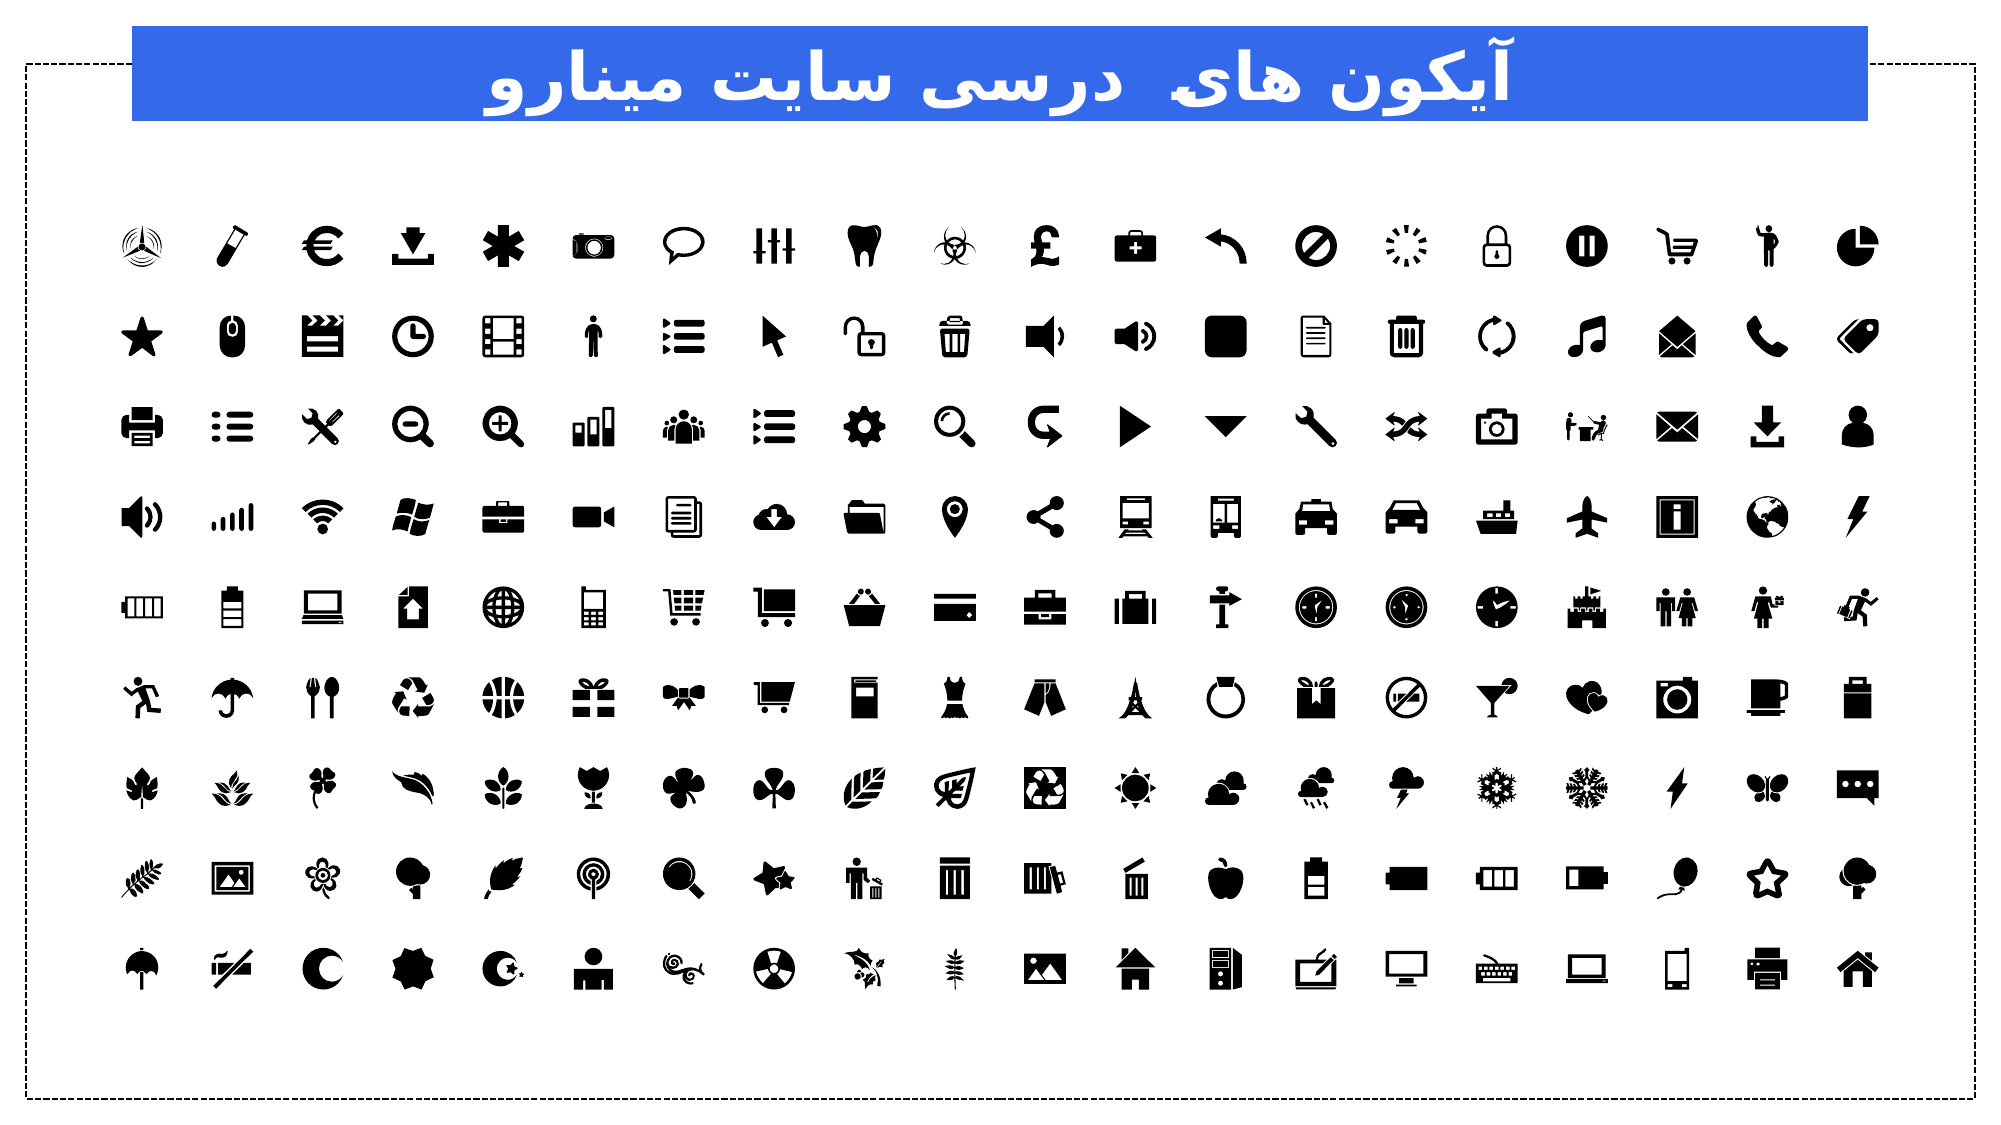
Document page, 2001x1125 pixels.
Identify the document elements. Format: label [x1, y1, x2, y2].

text_box [482, 699, 494, 713]
text_box [753, 435, 761, 445]
text_box [1475, 586, 1518, 629]
text_box [1387, 315, 1426, 358]
text_box [673, 333, 705, 340]
text_box [767, 228, 781, 264]
text_box [764, 423, 796, 430]
text_box [1204, 416, 1247, 438]
text_box [1566, 681, 1608, 715]
text_box [753, 409, 761, 419]
text_box [392, 691, 410, 716]
text_box [211, 521, 217, 531]
text_box [572, 678, 615, 701]
text_box [412, 692, 434, 718]
text_box [843, 316, 886, 357]
text_box [848, 588, 864, 604]
text_box [602, 406, 615, 447]
text_box [1492, 321, 1516, 358]
text_box [305, 857, 341, 900]
text_box [1657, 857, 1698, 899]
text_box [843, 778, 872, 809]
text_box [1859, 225, 1879, 245]
text_box [1656, 597, 1699, 627]
text_box [764, 410, 796, 417]
text_box [572, 422, 585, 447]
text_box [1656, 227, 1699, 265]
text_box [125, 947, 159, 990]
text_box [219, 315, 246, 358]
text_box [131, 432, 153, 447]
text_box [1566, 954, 1608, 984]
text_box [584, 947, 603, 966]
text_box [940, 328, 970, 358]
text_box [301, 225, 344, 267]
text_box [581, 586, 606, 629]
text_box [482, 586, 525, 629]
text_box [392, 947, 434, 990]
text_box [392, 515, 412, 532]
text_box [491, 676, 502, 696]
text_box [662, 416, 705, 444]
text_box [934, 603, 976, 621]
text_box [482, 950, 525, 987]
text_box [1746, 858, 1789, 899]
text_box [573, 968, 613, 990]
text_box [1122, 590, 1149, 624]
text_box [301, 499, 344, 535]
text_box [301, 620, 344, 625]
text_box [576, 857, 611, 900]
text_box [673, 346, 705, 353]
text_box [1836, 319, 1879, 354]
text_box [1295, 406, 1338, 448]
text_box [1566, 412, 1577, 441]
text_box [1746, 496, 1789, 538]
text_box [211, 435, 221, 442]
text_box [400, 227, 426, 255]
text_box [221, 586, 244, 629]
text_box [1204, 771, 1247, 805]
text_box [409, 502, 434, 536]
text_box [1404, 258, 1410, 267]
text_box [1209, 592, 1242, 629]
text_box [844, 947, 881, 990]
text_box [1385, 237, 1395, 244]
text_box [1297, 767, 1335, 806]
text_box [843, 406, 886, 448]
text_box [1024, 614, 1066, 625]
text_box [577, 767, 610, 809]
text_box [662, 318, 671, 328]
text_box [782, 228, 796, 264]
text_box [1295, 586, 1337, 629]
text_box [396, 498, 416, 515]
text_box [944, 947, 965, 990]
text_box [673, 319, 705, 327]
text_box [753, 767, 795, 809]
text_box [753, 947, 796, 990]
text_box [121, 496, 143, 538]
text_box [1389, 767, 1424, 809]
text_box [662, 857, 705, 900]
text_box [490, 857, 523, 891]
text_box [1656, 496, 1699, 538]
text_box [678, 409, 689, 420]
text_box [603, 506, 615, 528]
text_box [1323, 801, 1329, 809]
text_box [1836, 770, 1879, 806]
text_box [692, 618, 700, 626]
text_box [865, 588, 881, 604]
text_box [572, 706, 590, 717]
text_box [121, 316, 163, 357]
text_box [1025, 315, 1054, 358]
text_box [851, 676, 878, 719]
text_box [513, 682, 525, 696]
text_box [226, 411, 254, 418]
text_box [753, 503, 796, 530]
text_box [1839, 857, 1877, 900]
text_box [482, 225, 525, 267]
text_box [572, 506, 602, 528]
text_box [1848, 610, 1853, 619]
text_box [1143, 321, 1157, 352]
text_box [847, 225, 882, 267]
text_box [1115, 947, 1156, 990]
text_box [1403, 225, 1409, 233]
text_box [1209, 947, 1242, 990]
text_box [1031, 225, 1060, 267]
text_box [220, 516, 226, 531]
text_box [301, 315, 344, 357]
text_box [1024, 589, 1066, 612]
text_box [239, 507, 244, 531]
text_box [1566, 225, 1608, 267]
text_box [1057, 326, 1065, 347]
text_box [1845, 496, 1870, 538]
text_box [1475, 677, 1518, 718]
text_box [872, 767, 886, 780]
text_box [1114, 598, 1119, 624]
text_box [846, 857, 883, 900]
text_box [1123, 857, 1148, 900]
text_box [1385, 676, 1428, 719]
text_box [1385, 500, 1428, 534]
text_box [396, 857, 431, 900]
text_box [753, 423, 761, 432]
text_box [862, 769, 871, 789]
text_box [211, 770, 254, 806]
text_box [392, 253, 434, 265]
text_box [753, 682, 796, 714]
text_box [1578, 414, 1608, 442]
text_box [1746, 315, 1789, 358]
text_box [1661, 588, 1670, 596]
text_box [662, 952, 705, 985]
text_box [126, 767, 158, 809]
text_box [933, 767, 976, 809]
text_box [695, 590, 705, 595]
text_box [1475, 408, 1518, 445]
text_box [939, 315, 971, 326]
text_box [121, 414, 163, 439]
text_box [482, 315, 525, 358]
text_box [1310, 801, 1316, 809]
text_box [1836, 228, 1875, 267]
text_box [1385, 586, 1428, 629]
text_box [1482, 225, 1512, 267]
text_box [211, 411, 221, 418]
text_box [1026, 496, 1064, 538]
text_box [1475, 866, 1518, 891]
text_box [662, 345, 671, 354]
text_box [1412, 255, 1421, 264]
text_box [864, 781, 884, 790]
text_box [303, 590, 342, 614]
text_box [1750, 436, 1785, 448]
text_box [306, 677, 320, 719]
text_box [753, 861, 795, 896]
text_box [505, 699, 515, 719]
text_box [1566, 866, 1608, 890]
text_box [1385, 412, 1428, 442]
text_box [1656, 411, 1699, 442]
text_box [587, 416, 600, 447]
text_box [1656, 676, 1698, 719]
text_box [1114, 784, 1121, 792]
text_box [1300, 315, 1332, 358]
text_box [123, 225, 161, 258]
text_box [1024, 953, 1066, 984]
text_box [1412, 227, 1421, 237]
text_box [1024, 863, 1066, 894]
text_box [1210, 496, 1241, 538]
text_box [1386, 248, 1395, 255]
text_box [1141, 328, 1149, 344]
text_box [1418, 237, 1427, 244]
text_box [662, 226, 705, 265]
text_box [513, 699, 525, 713]
text_box [943, 676, 966, 701]
text_box [1477, 767, 1517, 809]
text_box [1751, 595, 1784, 629]
text_box [584, 315, 603, 358]
text_box [1758, 586, 1768, 595]
text_box [1119, 405, 1152, 448]
text_box [301, 615, 344, 619]
text_box [934, 405, 976, 448]
text_box [941, 496, 968, 538]
text_box [482, 405, 525, 448]
text_box [392, 315, 434, 358]
text_box [1027, 405, 1063, 448]
text_box [1747, 947, 1788, 990]
text_box [1746, 774, 1789, 803]
text_box [1385, 950, 1428, 977]
text_box [665, 496, 703, 538]
text_box [1836, 605, 1842, 614]
text_box [762, 315, 786, 358]
text_box [941, 704, 969, 719]
text_box [853, 772, 880, 800]
text_box [1297, 688, 1336, 719]
text_box [843, 605, 886, 627]
text_box [1841, 405, 1874, 448]
text_box [1392, 255, 1401, 265]
text_box [392, 405, 434, 448]
text_box [1839, 595, 1879, 627]
text_box [1152, 598, 1157, 624]
text_box [939, 857, 970, 864]
text_box [1475, 500, 1518, 534]
text_box [934, 593, 976, 599]
text_box [1114, 321, 1139, 352]
text_box [662, 684, 705, 711]
text_box [1755, 225, 1779, 267]
text_box [398, 586, 428, 629]
text_box [1208, 857, 1244, 900]
text_box [1566, 767, 1608, 809]
text_box [1392, 227, 1400, 237]
text_box [226, 423, 254, 430]
text_box [309, 767, 336, 809]
text_box [230, 512, 235, 531]
text_box [1683, 588, 1692, 596]
text_box [324, 676, 340, 719]
text_box [934, 227, 976, 265]
text_box [662, 589, 701, 616]
text_box [302, 408, 344, 446]
text_box [302, 947, 343, 990]
text_box [1024, 767, 1066, 809]
text_box [1131, 803, 1140, 809]
text_box [1666, 767, 1688, 809]
text_box [695, 605, 702, 611]
text_box [1746, 710, 1785, 716]
text_box [1295, 499, 1337, 535]
text_box [121, 859, 163, 898]
text_box [482, 501, 525, 517]
text_box [572, 233, 615, 259]
text_box [1118, 496, 1153, 538]
text_box [1751, 679, 1789, 709]
text_box [1475, 954, 1518, 984]
text_box [211, 861, 254, 895]
text_box [1206, 676, 1246, 719]
text_box [1753, 405, 1782, 437]
text_box [1567, 315, 1606, 358]
text_box [1665, 947, 1690, 990]
text_box [144, 506, 153, 528]
text_box [121, 596, 163, 619]
text_box [939, 865, 970, 900]
text_box [1204, 315, 1247, 358]
text_box [876, 958, 885, 968]
text_box [211, 677, 254, 718]
text_box [1843, 676, 1872, 719]
text_box [211, 423, 221, 430]
text_box [131, 407, 153, 421]
text_box [1204, 228, 1247, 264]
text_box [491, 699, 502, 719]
text_box [1836, 950, 1879, 987]
text_box [1566, 496, 1608, 538]
text_box [764, 436, 796, 444]
text_box [670, 618, 679, 626]
text_box [1024, 679, 1066, 716]
text_box [1120, 767, 1151, 803]
text_box [484, 889, 492, 900]
text_box [1567, 586, 1606, 629]
text_box [1297, 676, 1335, 687]
text_box [1295, 225, 1337, 267]
text_box [482, 519, 525, 533]
text_box [1396, 978, 1417, 987]
text_box [211, 962, 217, 975]
text_box [662, 332, 671, 341]
text_box [216, 225, 249, 267]
text_box [695, 597, 704, 604]
text_box [1114, 230, 1157, 262]
text_box [1385, 866, 1428, 891]
text_box [1216, 586, 1229, 594]
text_box [843, 500, 886, 534]
text_box [753, 587, 796, 628]
text_box [753, 228, 766, 264]
text_box [213, 948, 254, 989]
text_box [1418, 248, 1427, 255]
text_box [505, 676, 515, 696]
text_box [662, 767, 705, 809]
text_box [152, 502, 163, 532]
text_box [482, 682, 494, 696]
text_box [123, 676, 161, 719]
text_box [248, 503, 254, 531]
text_box [1860, 588, 1870, 597]
text_box [392, 771, 434, 805]
text_box [484, 767, 522, 809]
text_box [1118, 676, 1153, 719]
text_box [1478, 315, 1502, 352]
text_box [597, 706, 615, 717]
text_box [226, 435, 254, 442]
text_box [1304, 857, 1328, 900]
text_box [399, 677, 428, 693]
text_box [1659, 315, 1696, 358]
text_box [1150, 784, 1157, 792]
text_box [1295, 948, 1337, 990]
